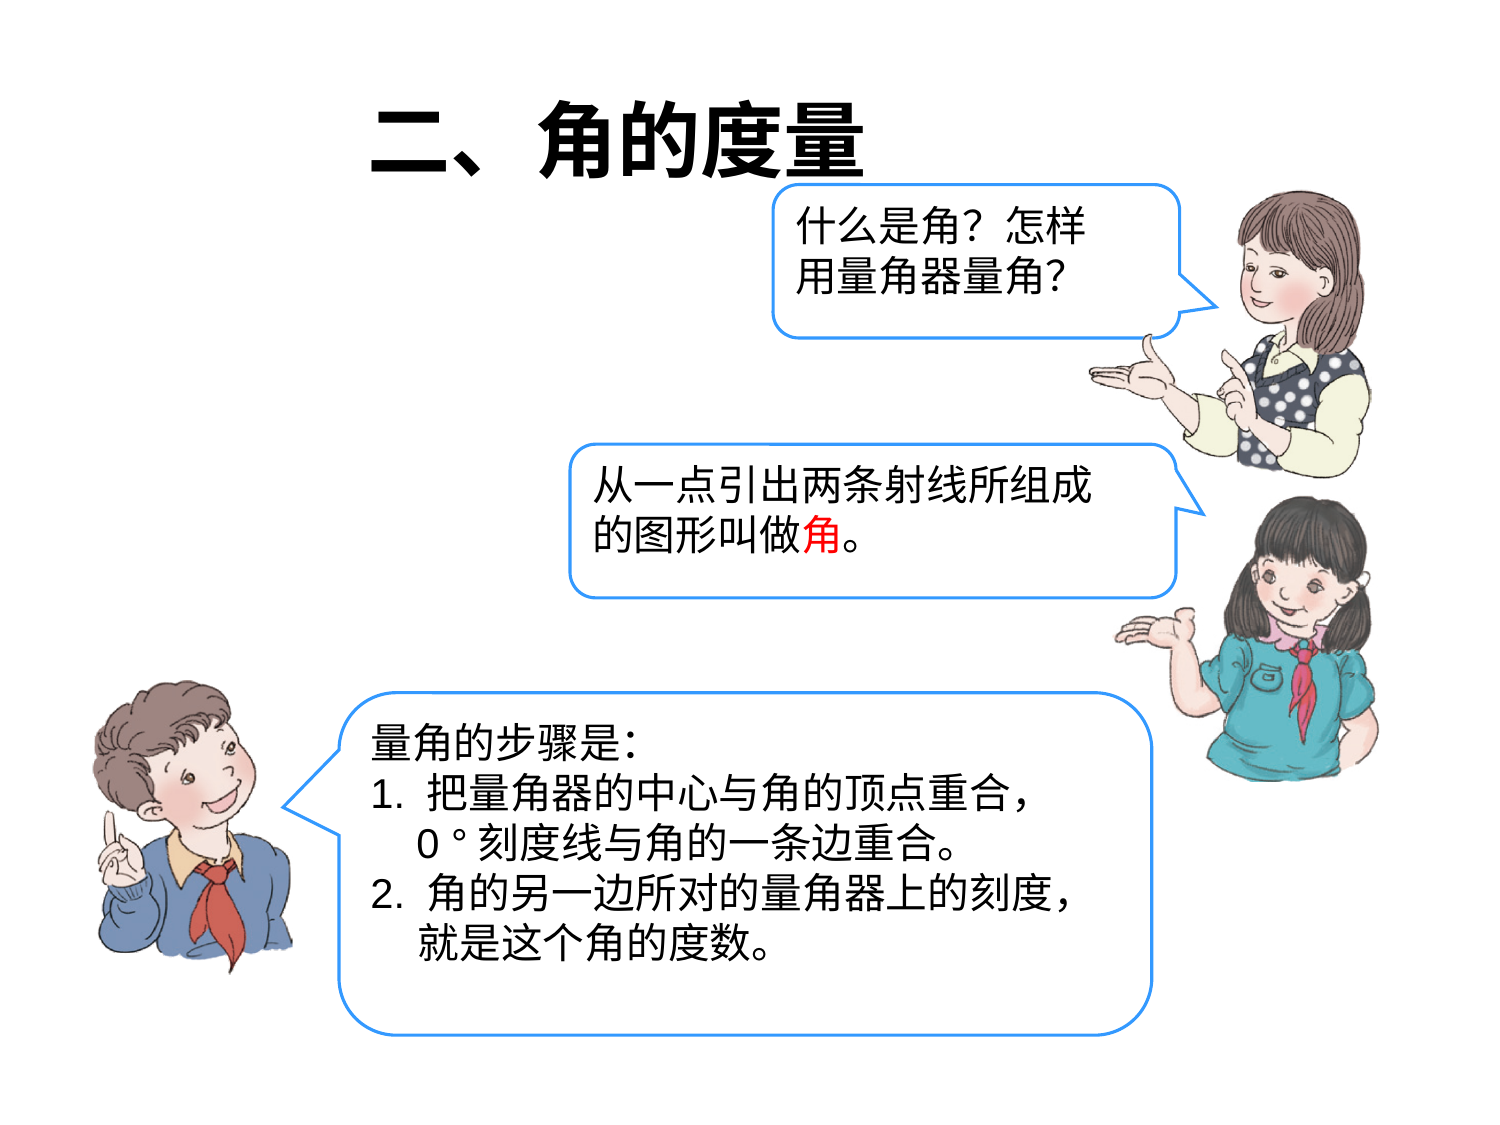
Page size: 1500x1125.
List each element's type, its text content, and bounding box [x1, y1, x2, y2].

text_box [569, 444, 1380, 787]
title 二、角的度量 [75, 68, 1161, 209]
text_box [772, 184, 1380, 443]
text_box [88, 680, 1153, 1036]
